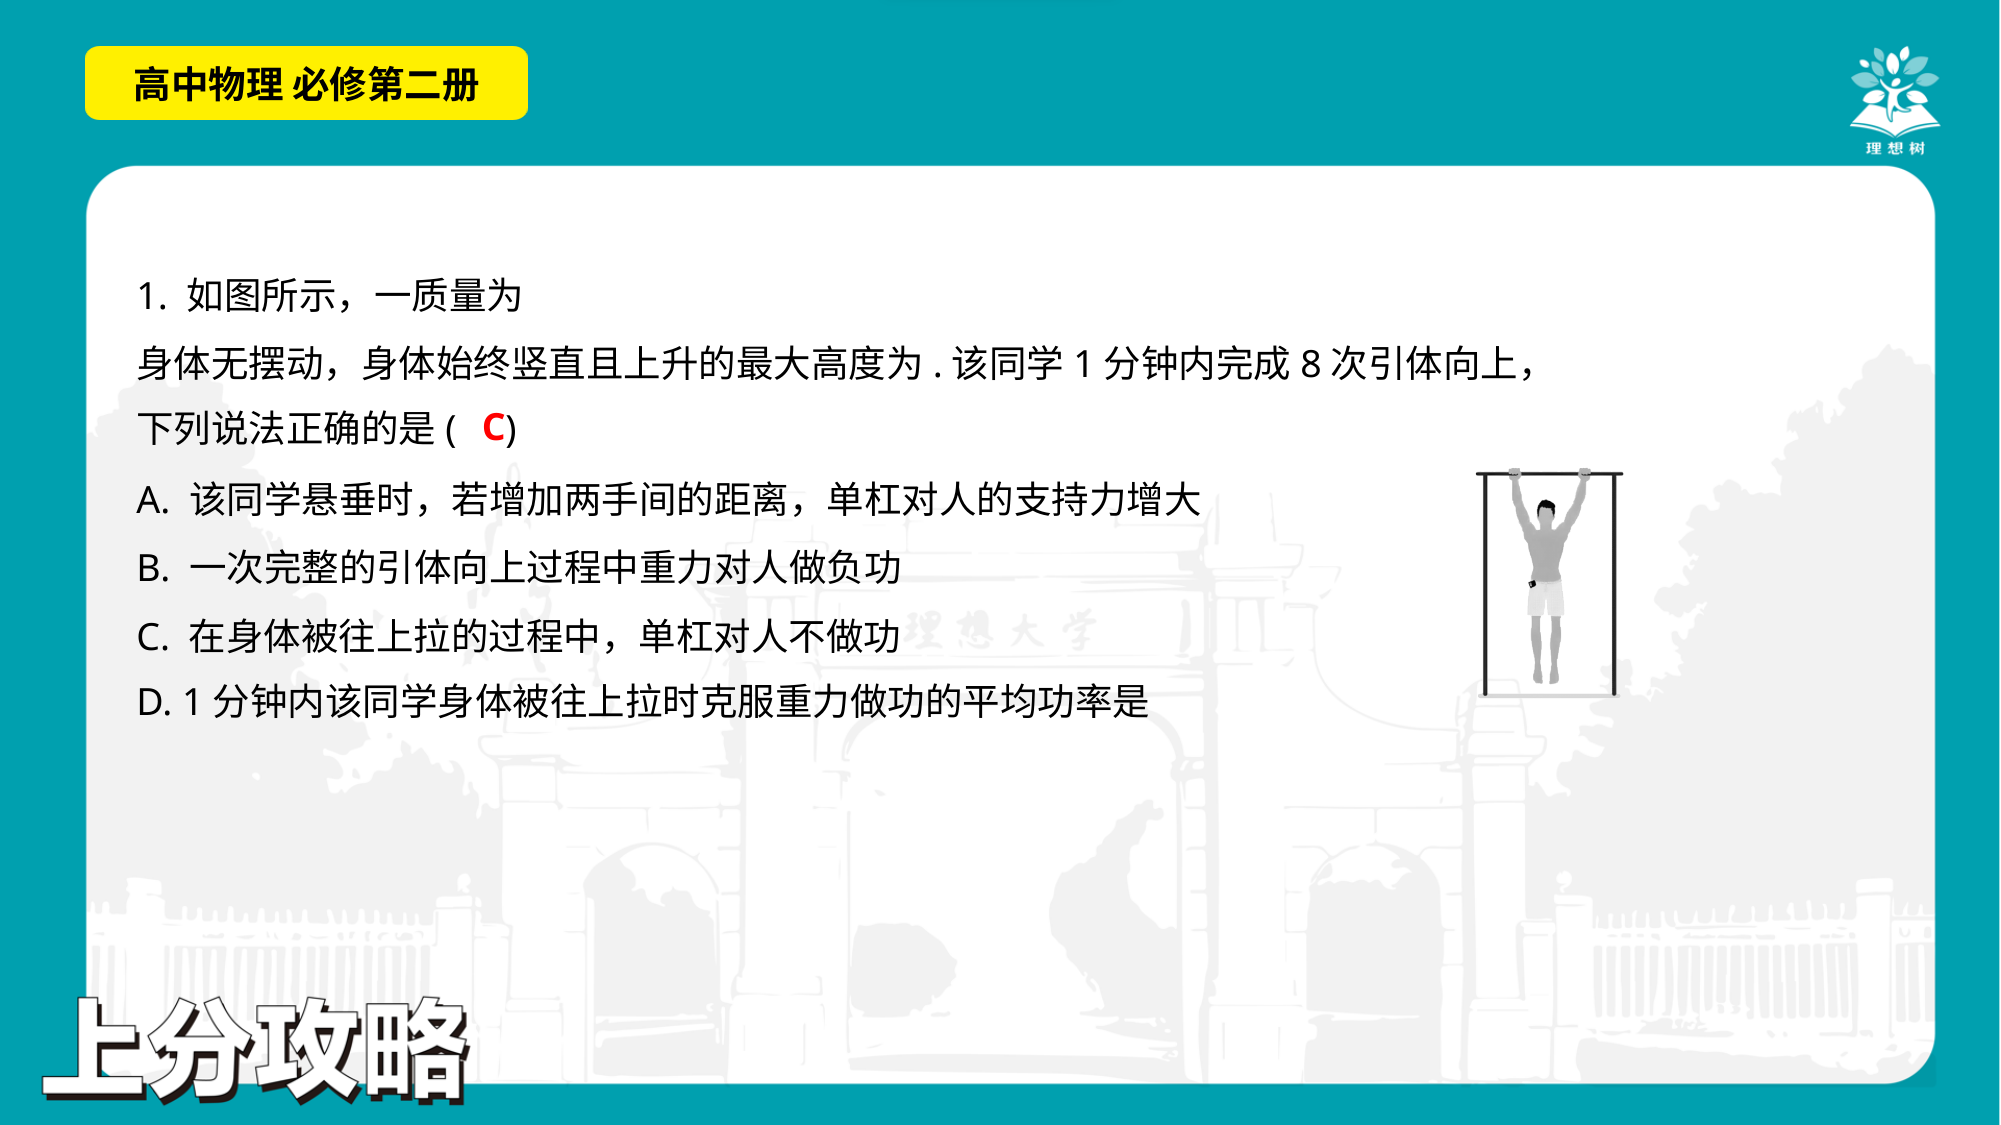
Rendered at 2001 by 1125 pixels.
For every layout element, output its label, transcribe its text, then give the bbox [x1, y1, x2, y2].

picture [0, 0, 2000, 1125]
text_box C [466, 383, 521, 442]
